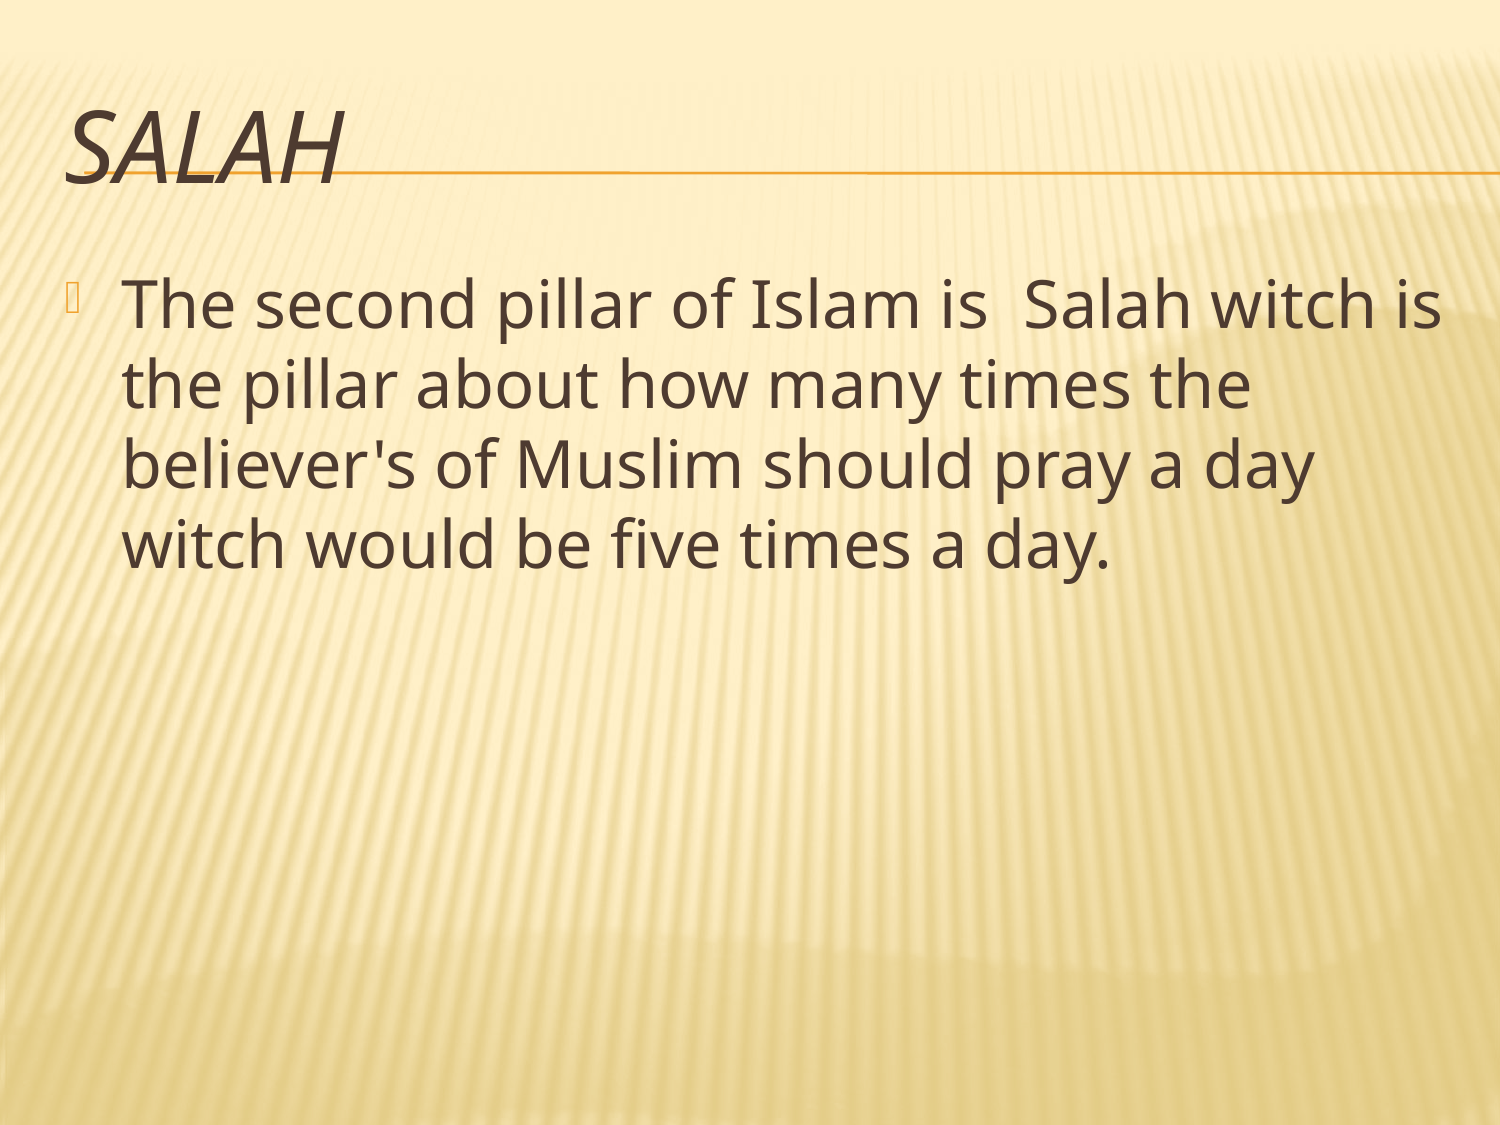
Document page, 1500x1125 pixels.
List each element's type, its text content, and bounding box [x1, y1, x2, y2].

list The second pillar of Islam is Salah witch is the pillar about how many times the believer's of Muslim should pray a day witch would be five times a day. [50, 254, 1475, 998]
title Salah [50, 75, 1475, 213]
